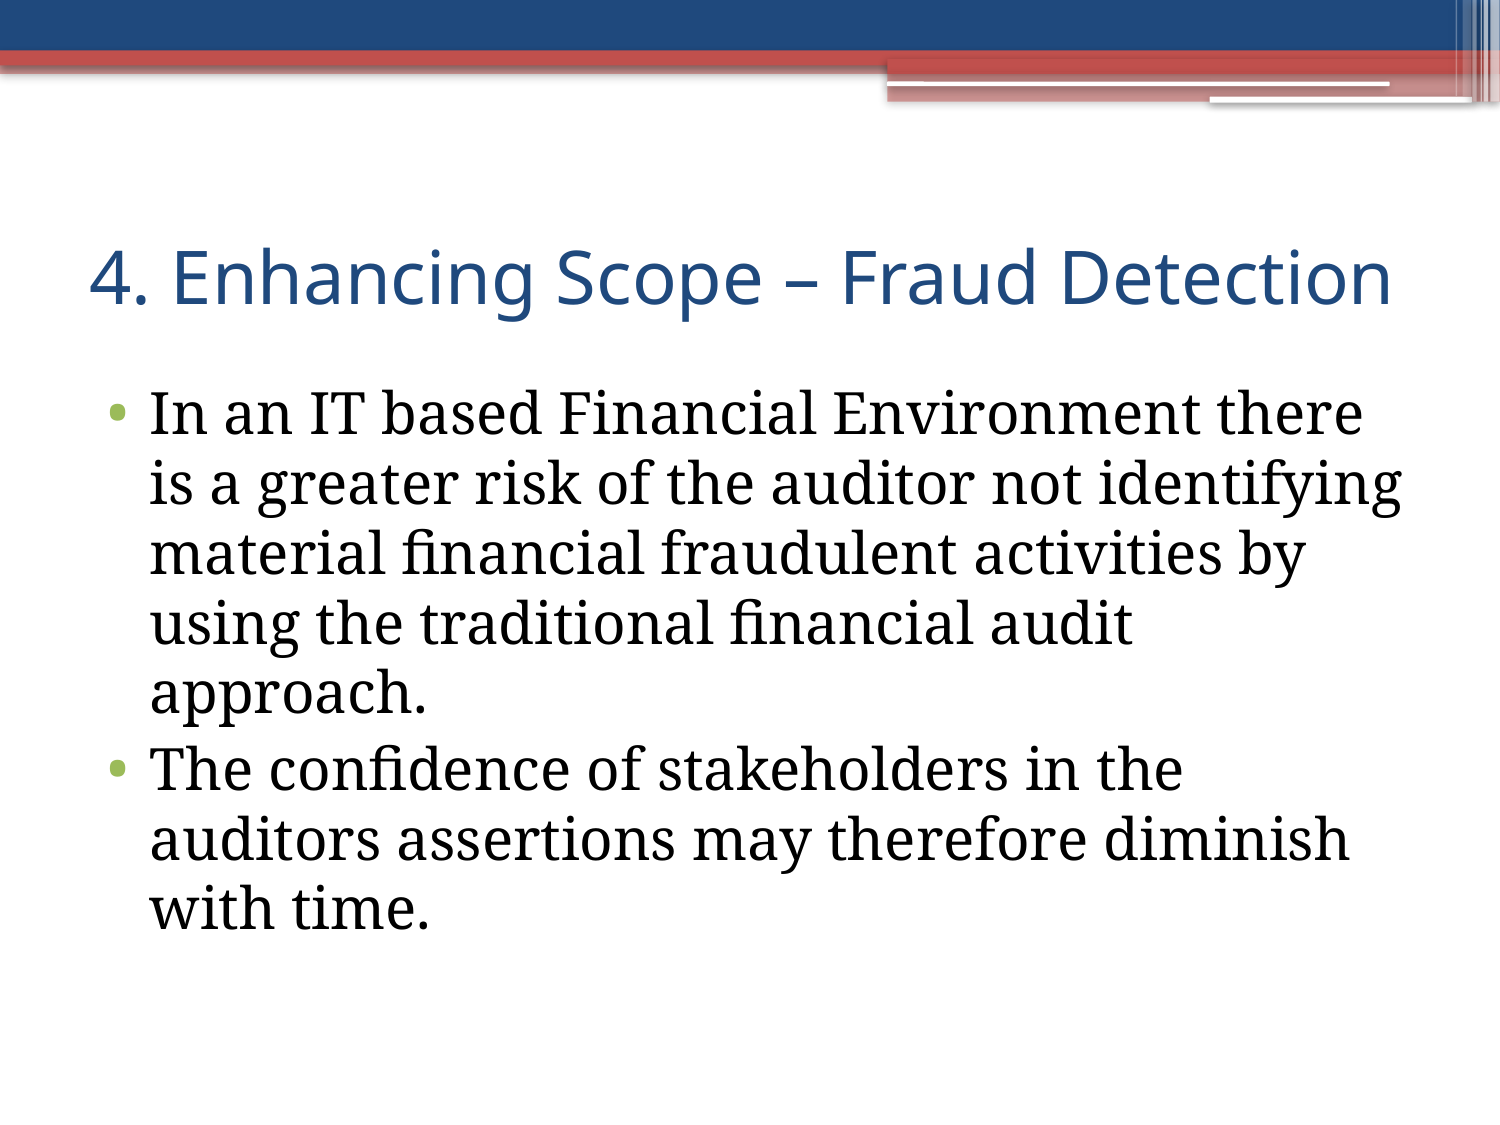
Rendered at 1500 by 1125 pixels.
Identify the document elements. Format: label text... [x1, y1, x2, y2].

title 4. Enhancing Scope – Fraud Detection [75, 187, 1425, 363]
list In an IT based Financial Environment there is a greater risk of the auditor not identifying material financial fraudulent activities by using the traditional financial audit approach. The confidence of stakeholders in the auditors assertions may therefore diminish with time. [75, 368, 1425, 1079]
